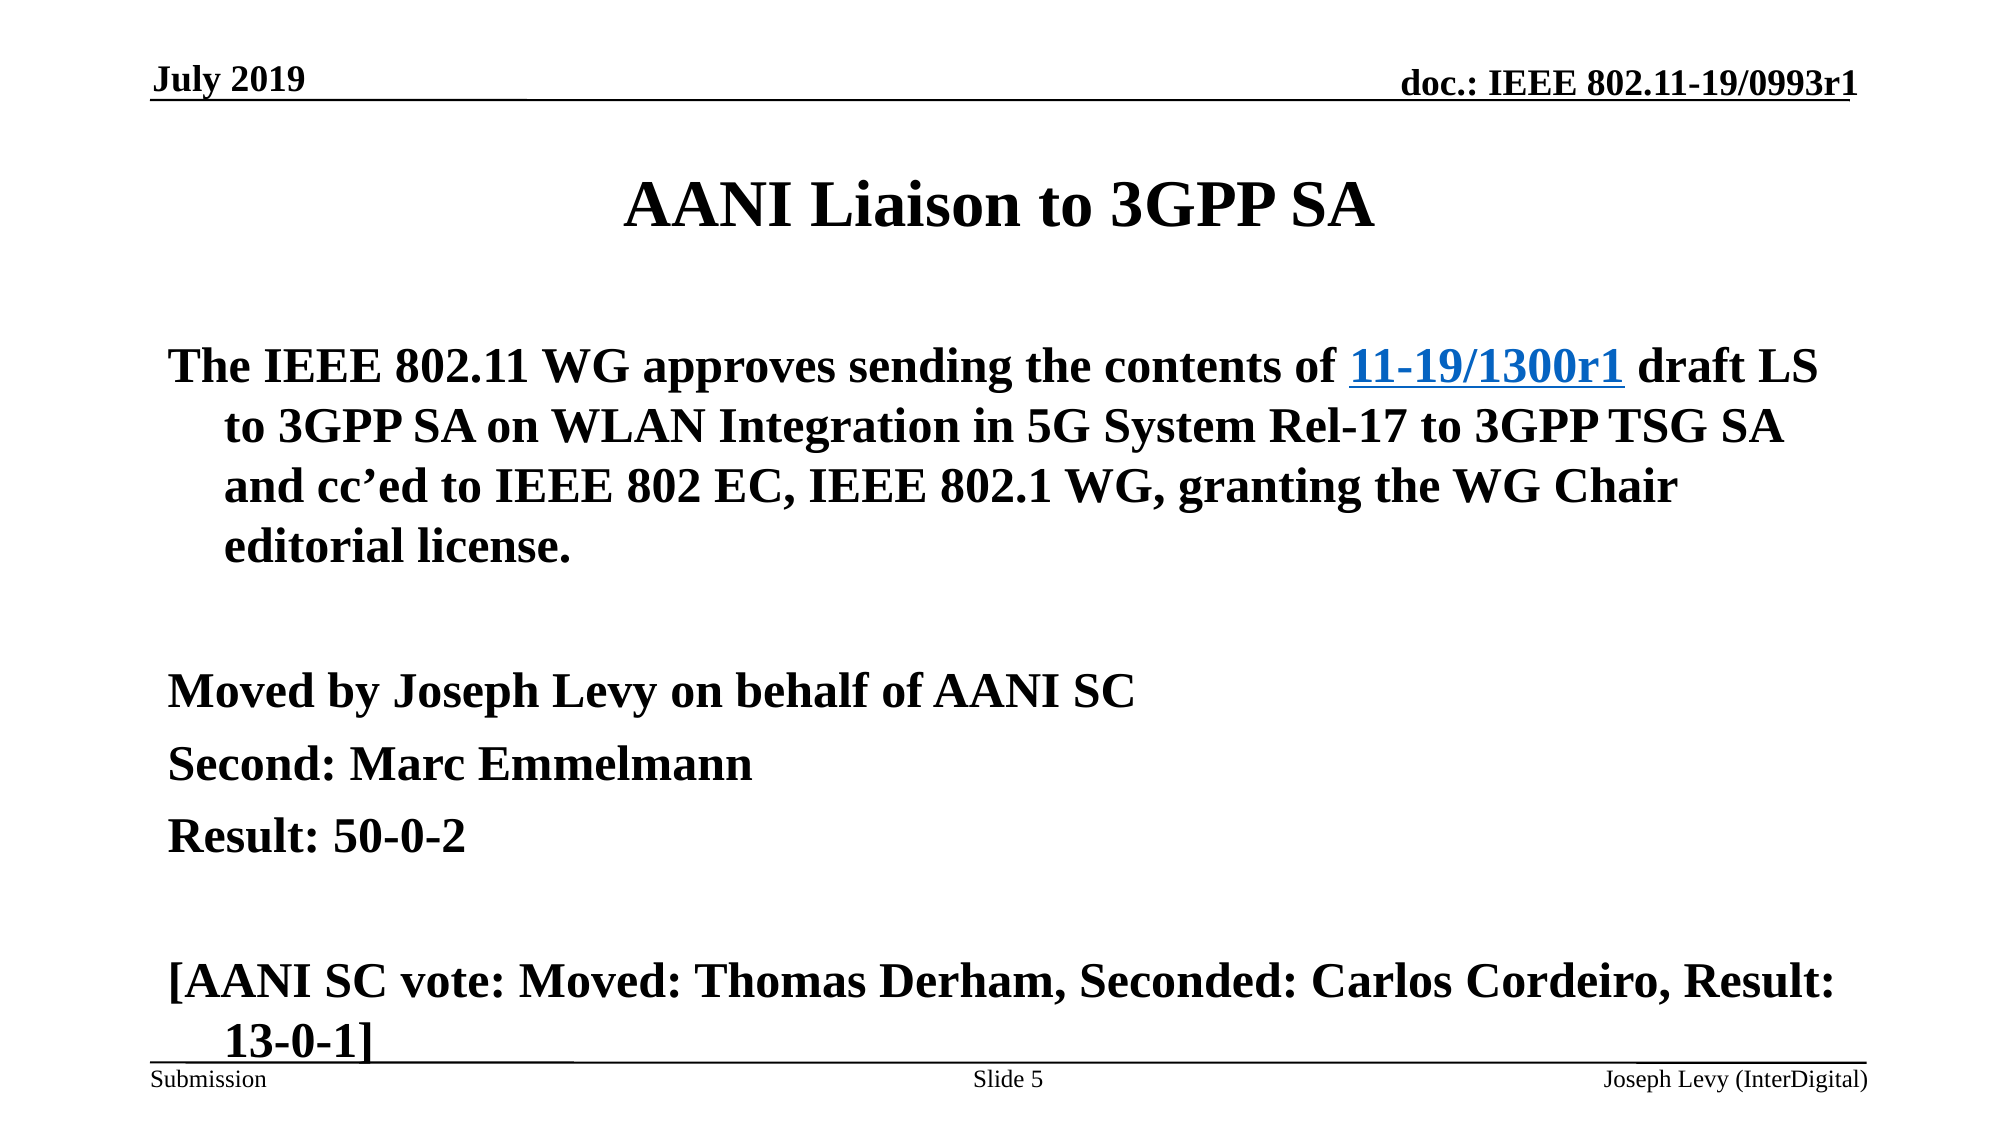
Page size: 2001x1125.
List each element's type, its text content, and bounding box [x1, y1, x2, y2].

title AANI Liaison to 3GPP SA [149, 112, 1850, 288]
footer Joseph Levy (InterDigital) [1171, 1061, 1869, 1093]
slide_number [152, 54, 563, 100]
slide_number Slide 5 [950, 1061, 1067, 1123]
list The IEEE 802.11 WG approves sending the contents of 11-19/1300r1 draft LS to 3GPP SA on WLAN Integration in 5G System Rel-17 to 3GPP TSG SA and cc’ed to IEEE 802 EC, IEEE 802.1 WG, granting the WG Chair editorial license. Moved by Joseph Levy on behalf of AANI SC Second: Marc Emmelmann Result: 50-0-2 [AANI SC vote: Moved: Thomas Derham, Seconded: Carlos Cordeiro, Result: 13-0-1] [152, 324, 1853, 1063]
